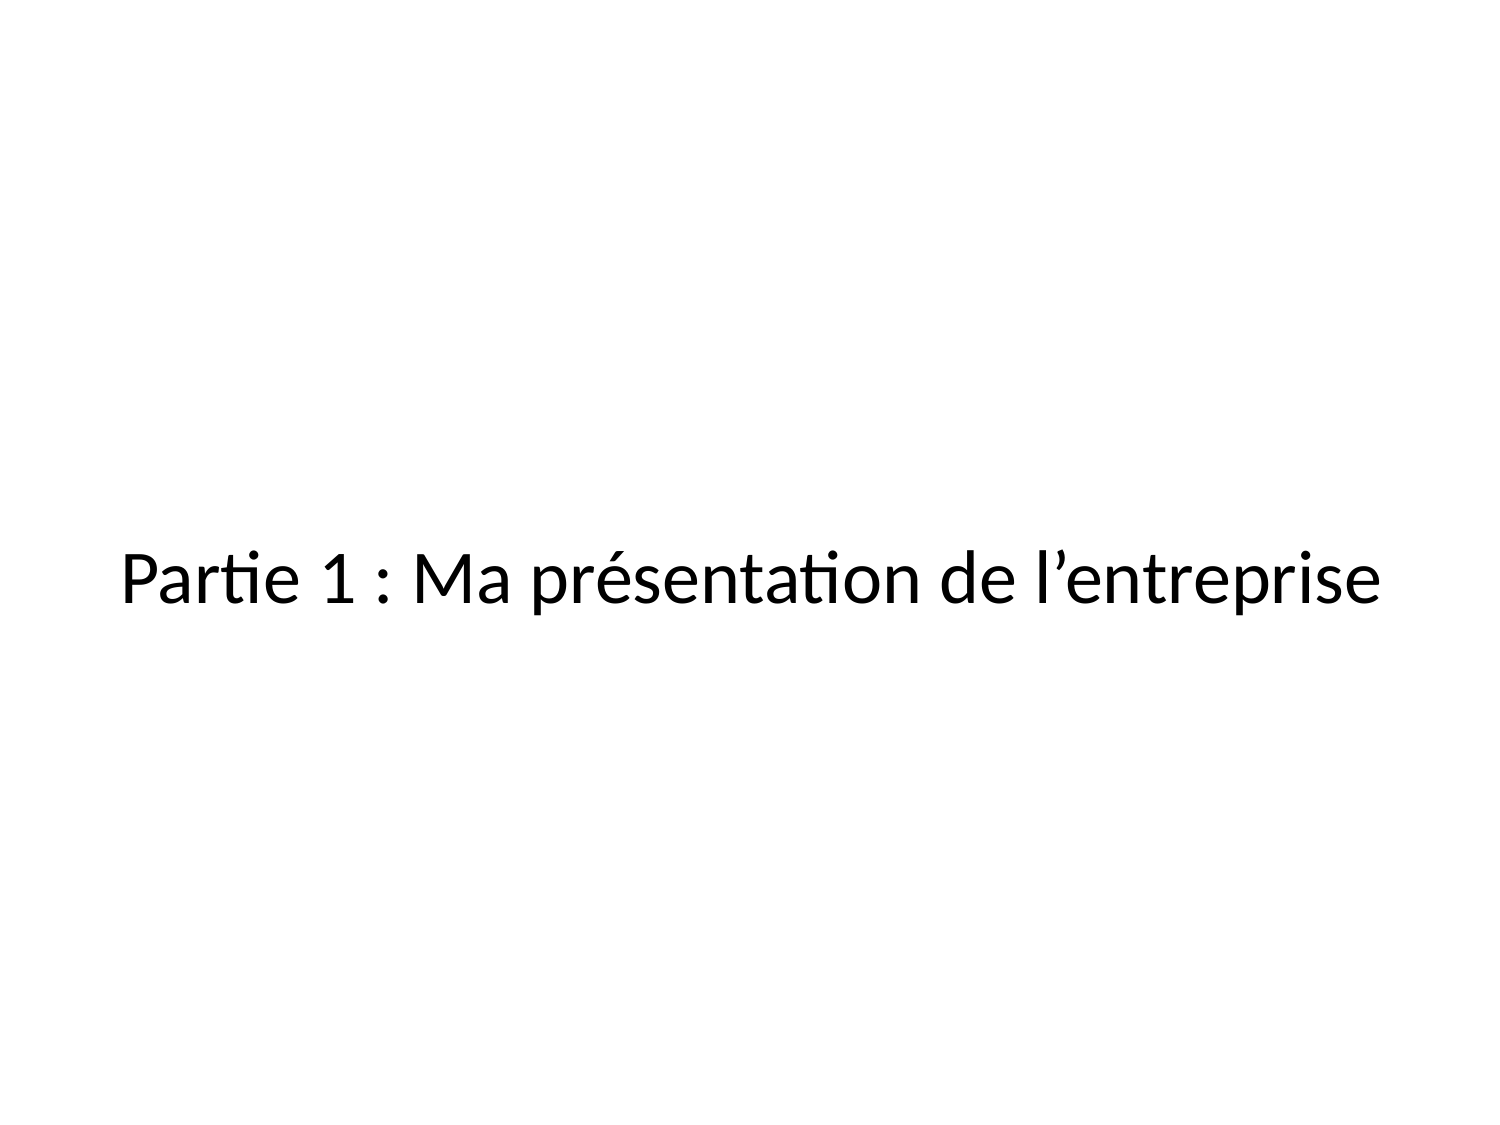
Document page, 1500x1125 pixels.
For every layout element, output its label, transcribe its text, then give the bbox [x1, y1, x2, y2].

title Partie 1 : Ma présentation de l’entreprise [76, 479, 1427, 668]
